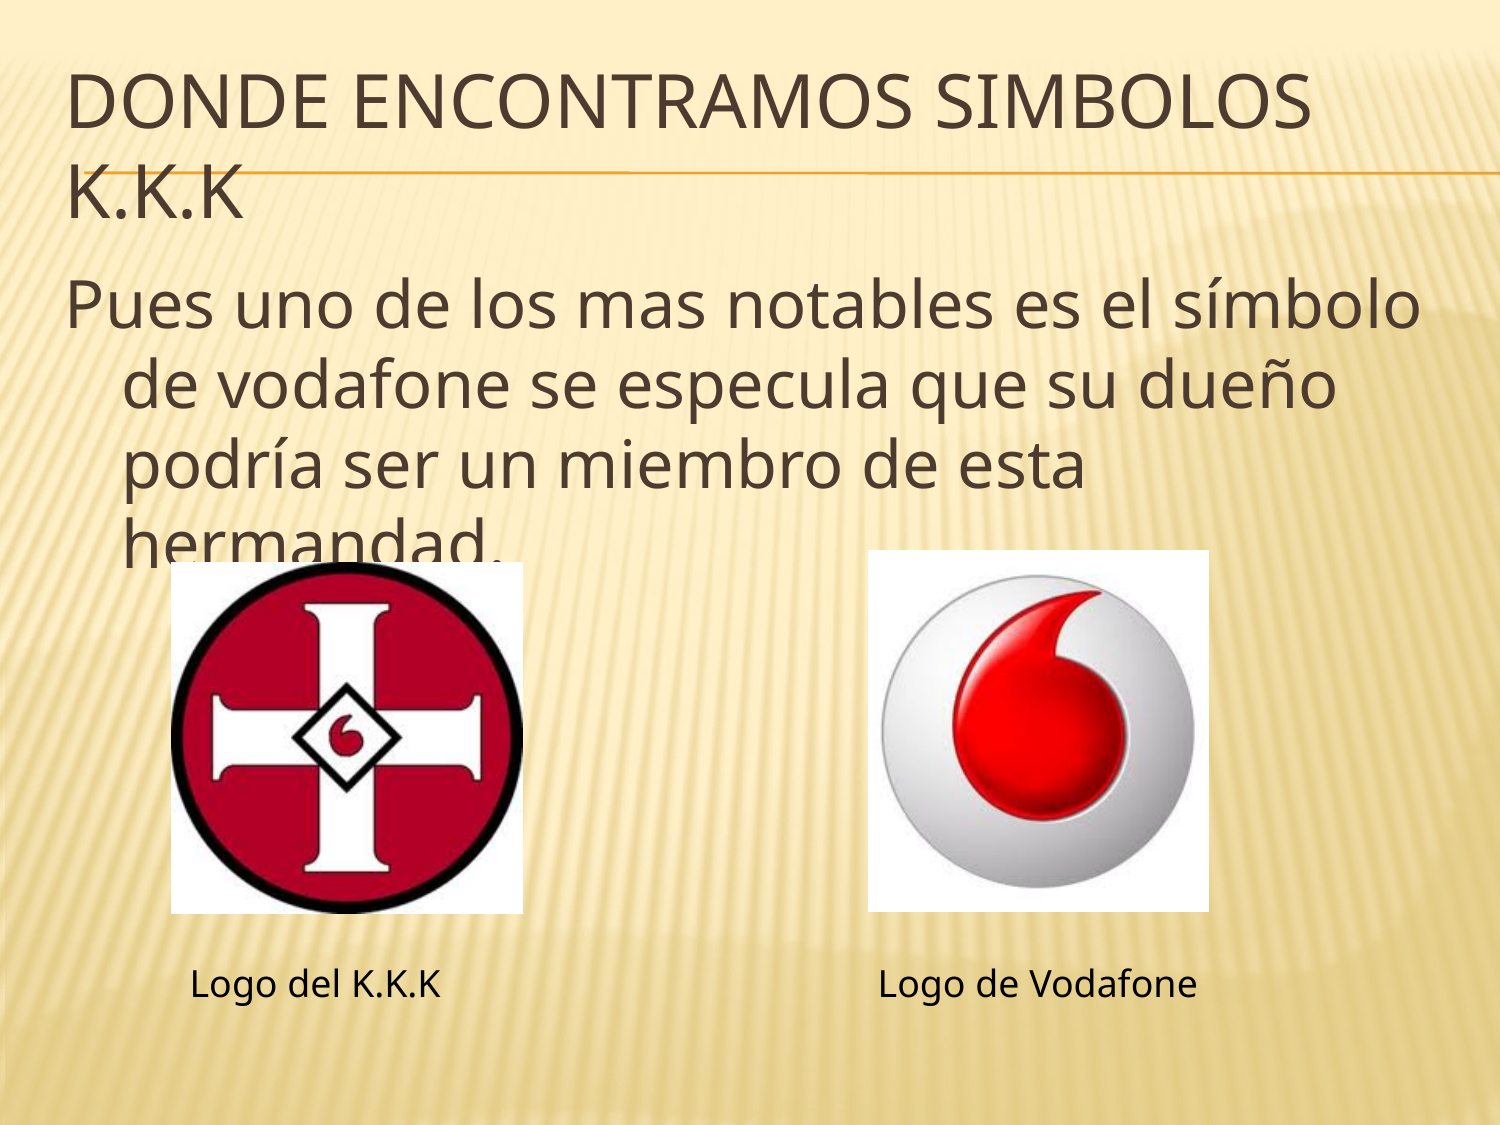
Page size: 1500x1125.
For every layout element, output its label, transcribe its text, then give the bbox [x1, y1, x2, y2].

text_box Logo de Vodafone [862, 952, 1213, 1012]
text_box Logo del K.K.K [174, 952, 456, 1012]
picture [170, 562, 524, 915]
list Pues uno de los mas notables es el símbolo de vodafone se especula que su dueño podría ser un miembro de esta hermandad. [50, 254, 1475, 998]
title Donde encontramos simbolos k.k.k [50, 75, 1475, 213]
picture [867, 550, 1209, 912]
